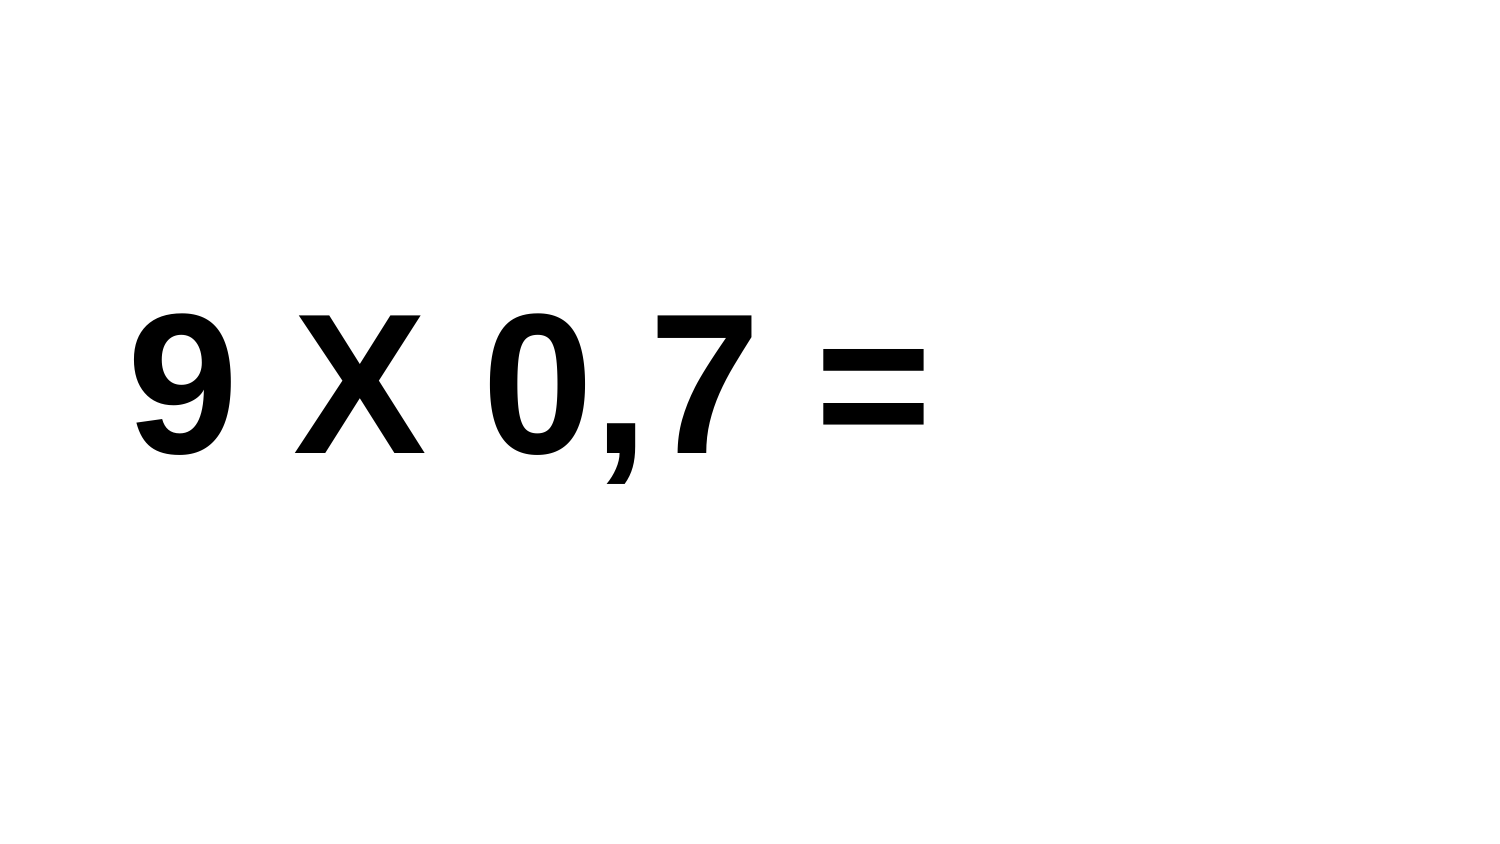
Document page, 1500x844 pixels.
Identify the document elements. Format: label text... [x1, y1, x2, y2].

text_box 9 X 0,7 = [112, 318, 1388, 509]
